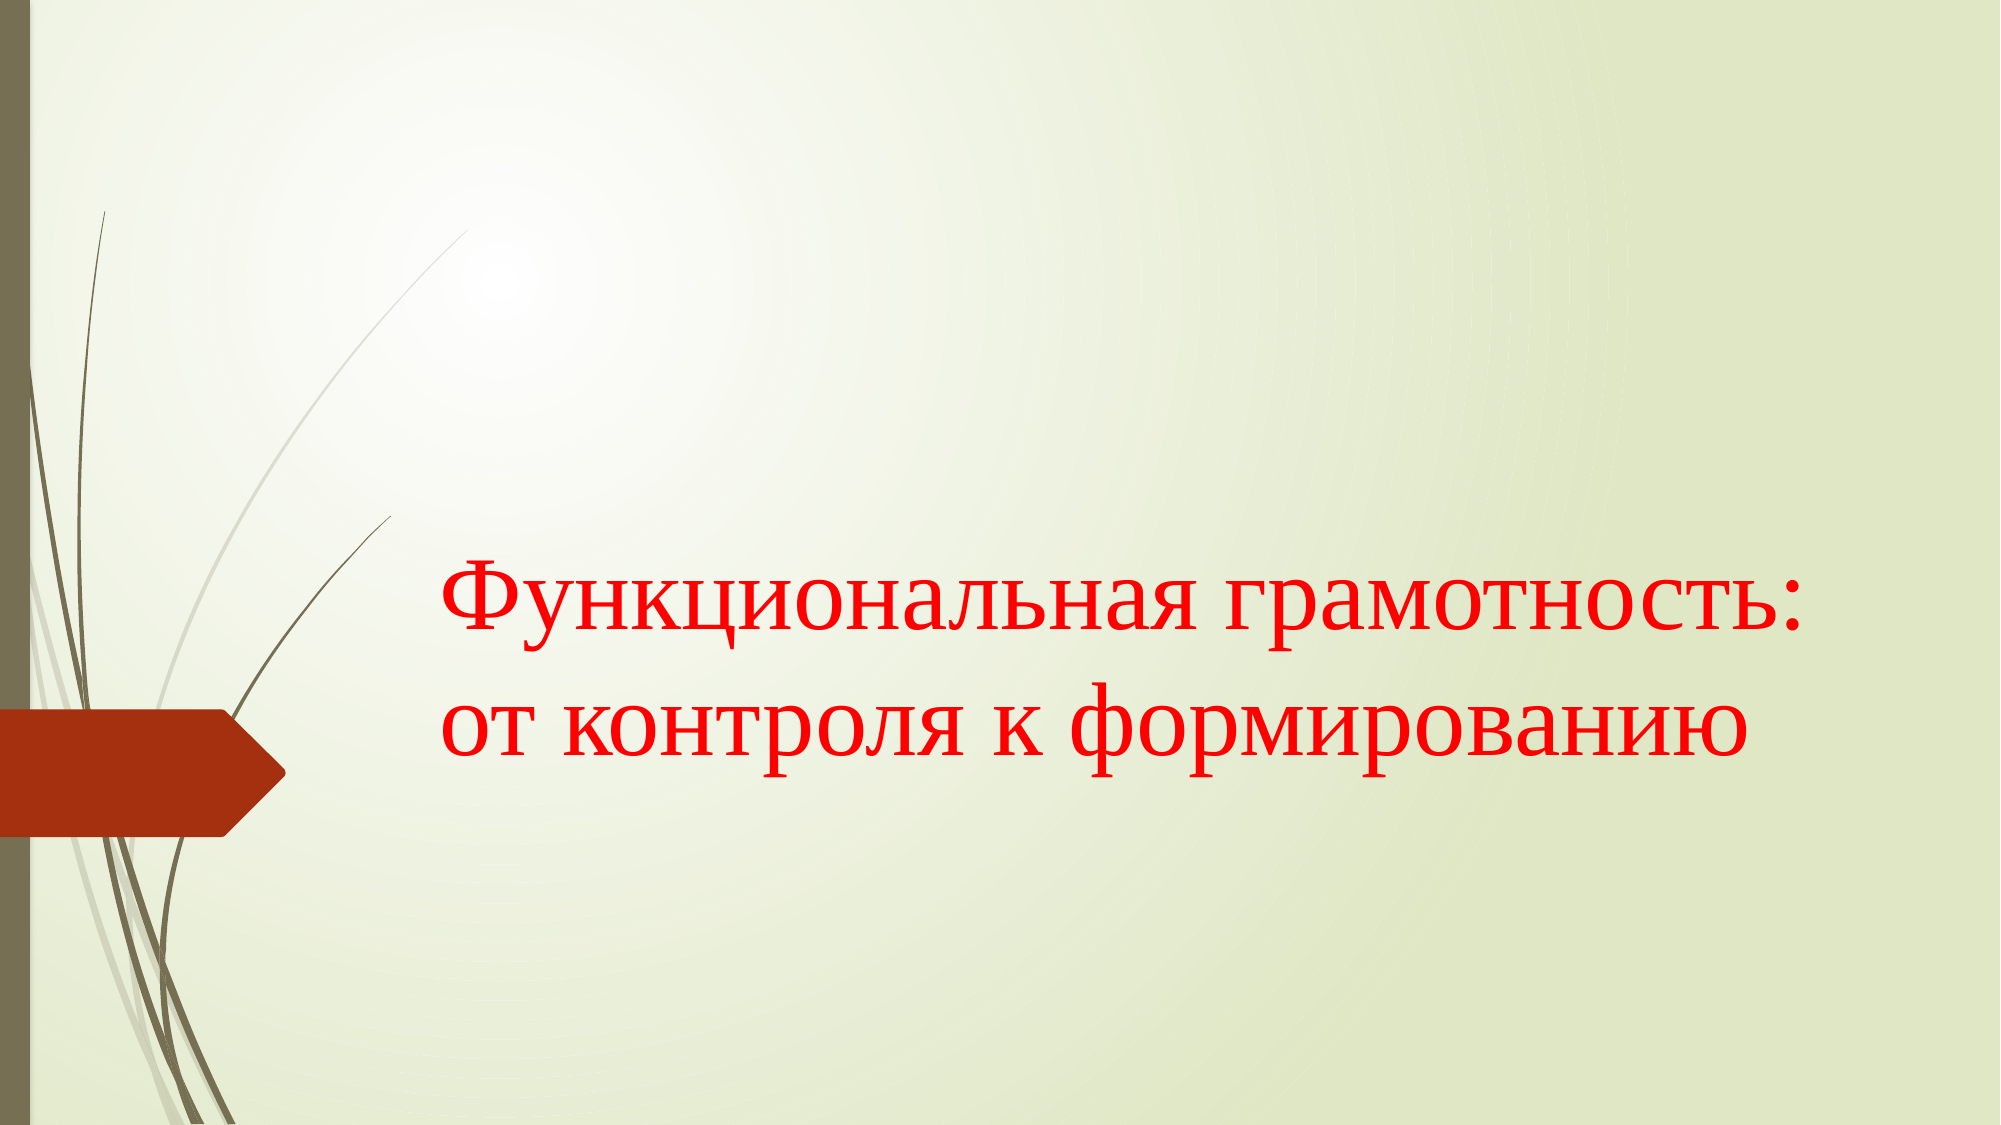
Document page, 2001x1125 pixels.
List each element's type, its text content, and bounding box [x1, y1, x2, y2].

title Функциональная грамотность: от контроля к формированию [424, 412, 1888, 784]
